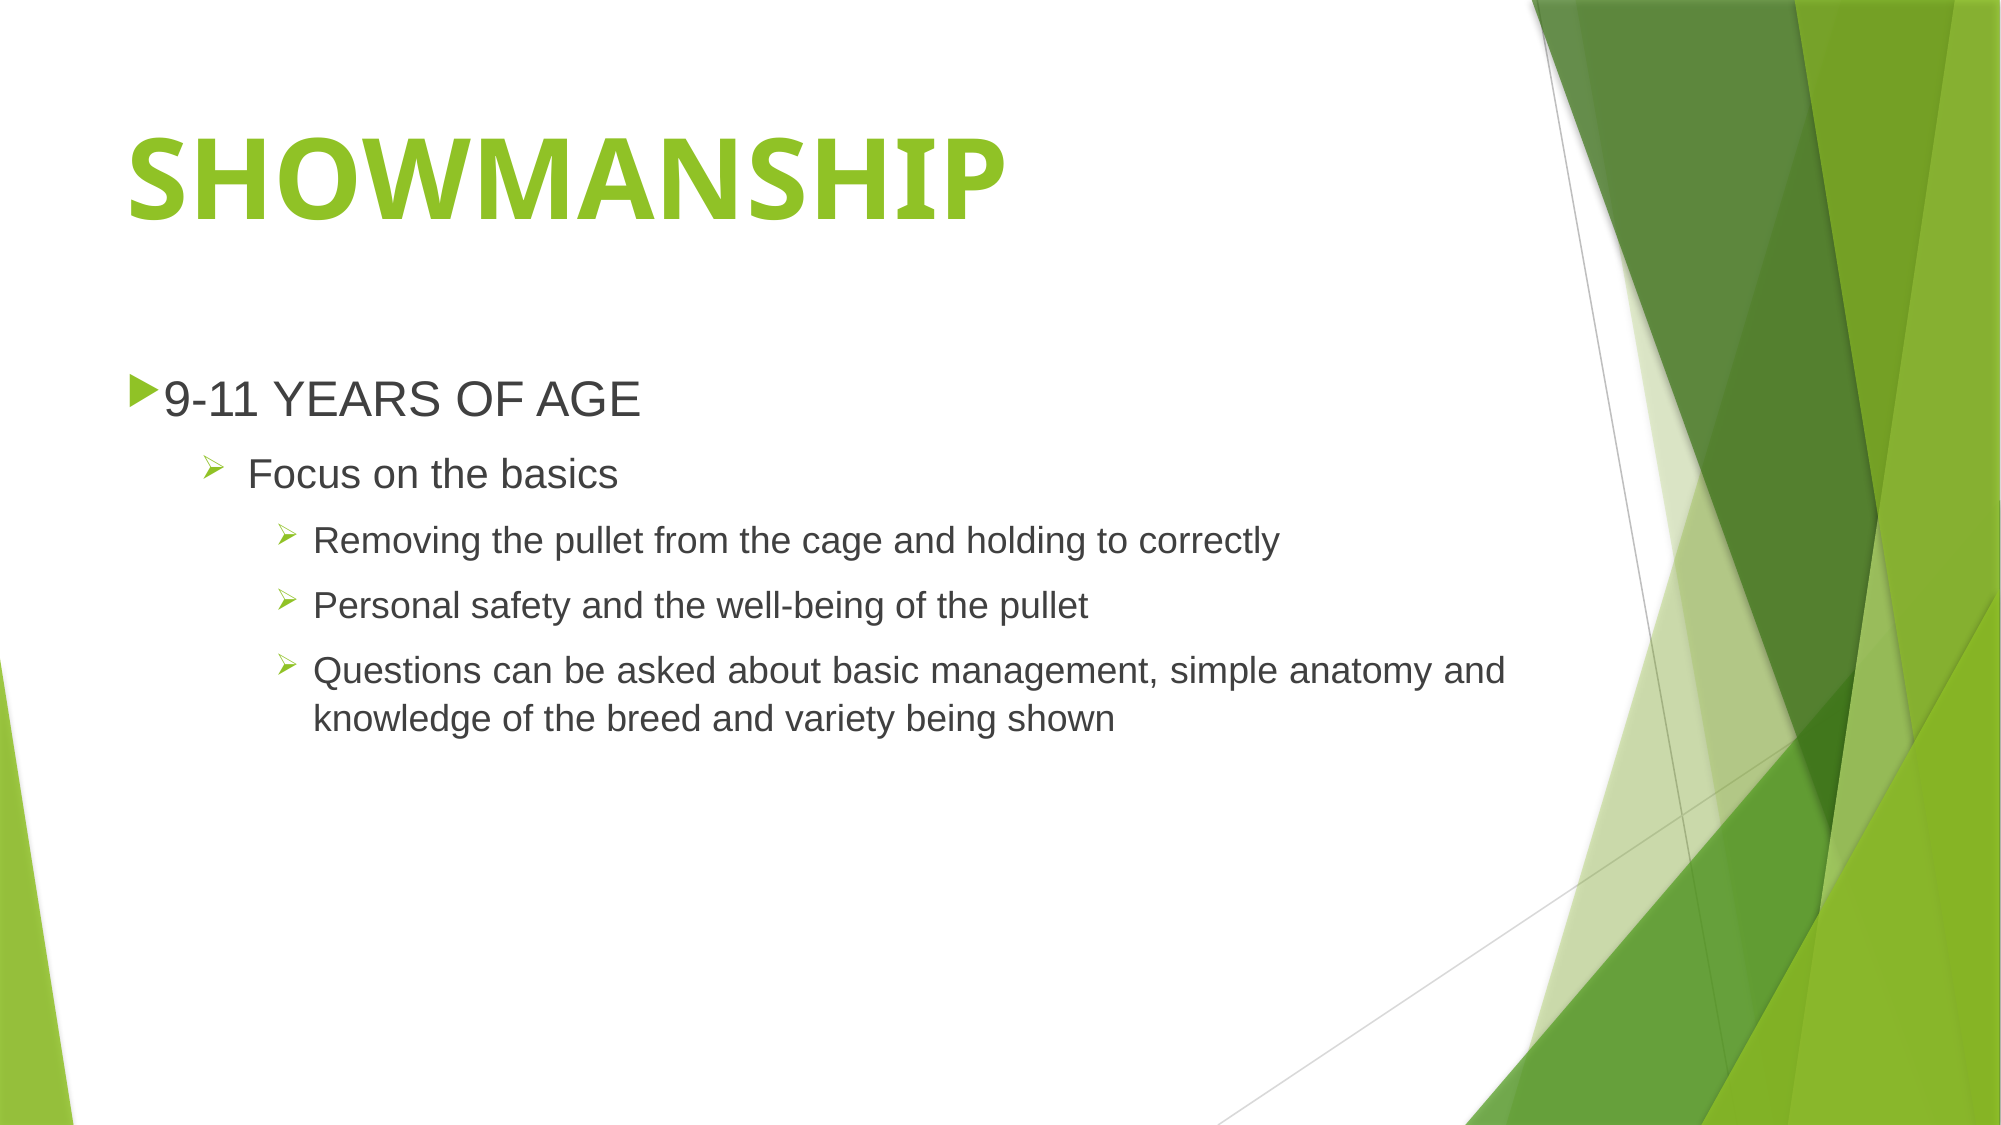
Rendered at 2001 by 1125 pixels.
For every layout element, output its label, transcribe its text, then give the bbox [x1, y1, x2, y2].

title SHOWMANSHIP [111, 99, 1522, 317]
list 9-11 YEARS OF AGE Focus on the basics Removing the pullet from the cage and holding to correctly Personal safety and the well-being of the pullet Questions can be asked about basic management, simple anatomy and knowledge of the breed and variety being shown [111, 354, 1522, 992]
